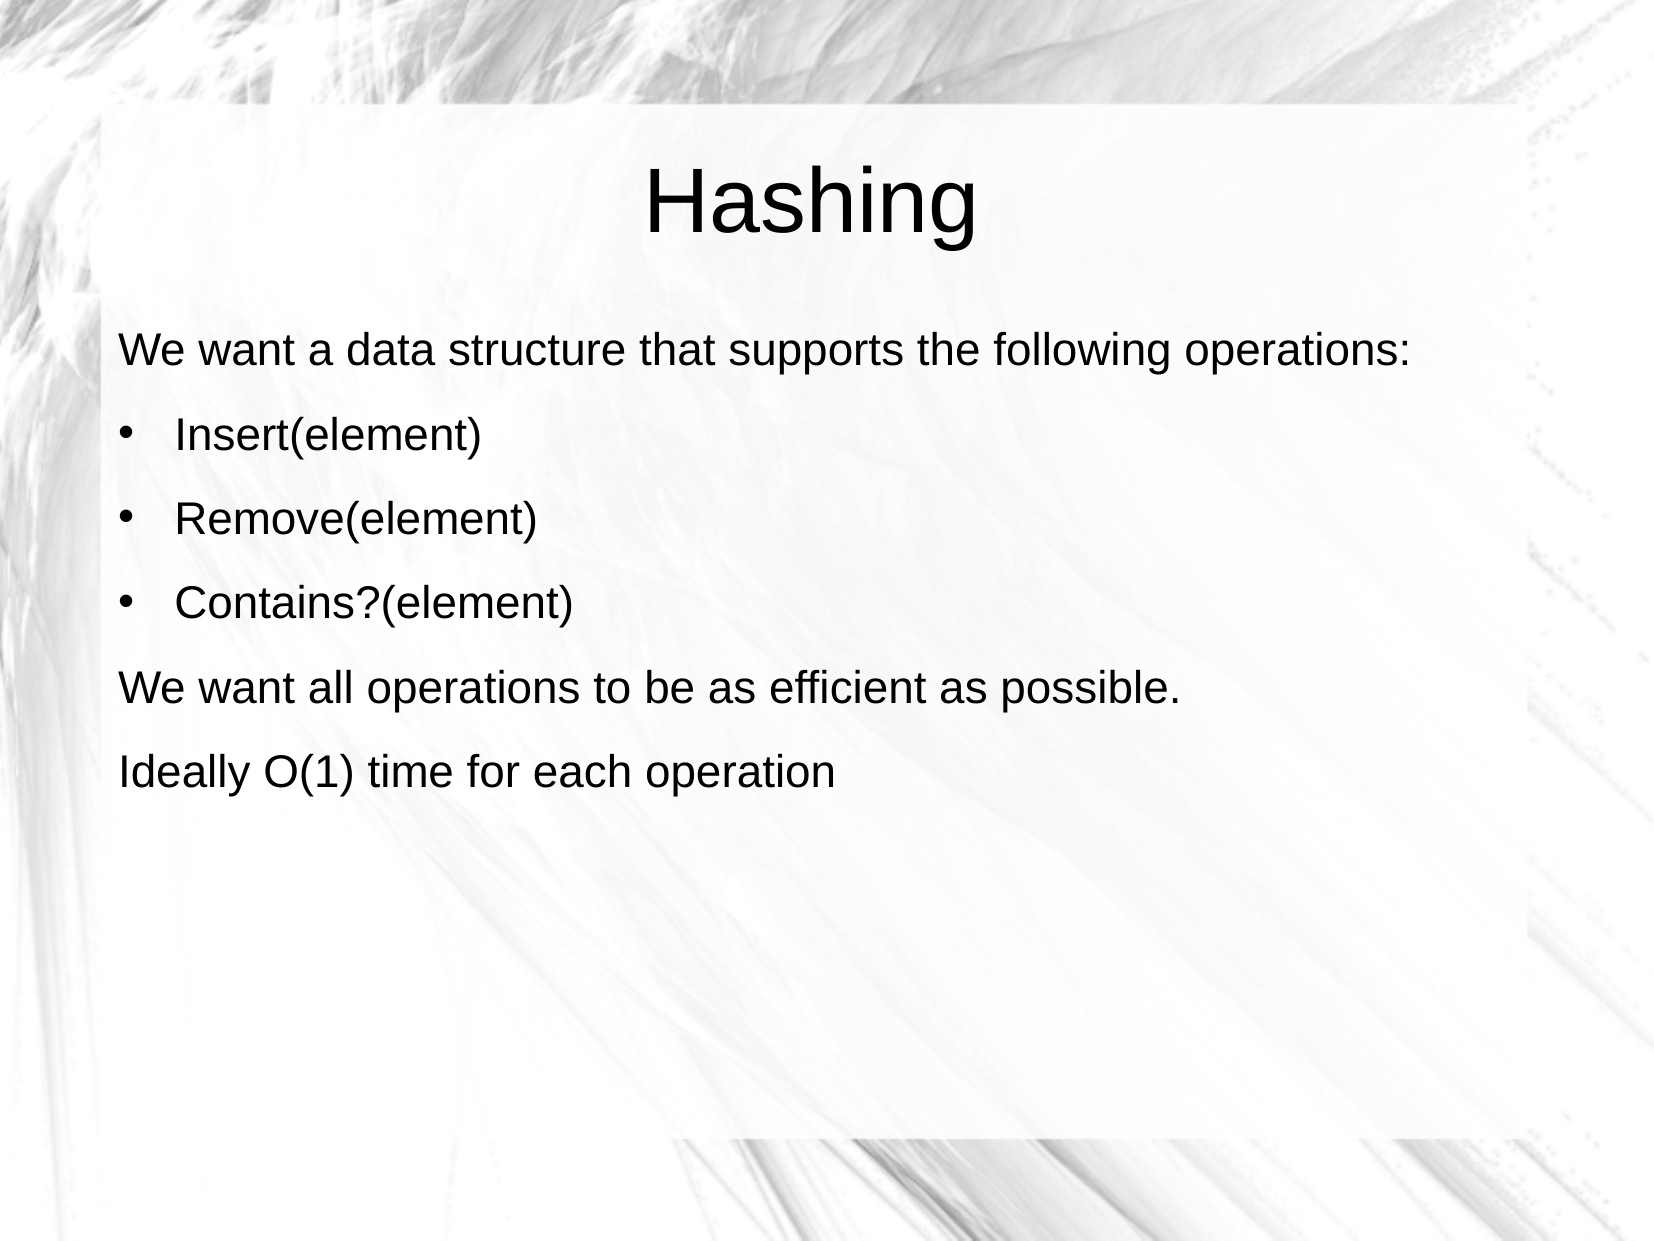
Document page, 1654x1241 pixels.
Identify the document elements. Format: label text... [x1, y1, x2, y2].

picture [0, 0, 1654, 1241]
title Hashing [118, 112, 1506, 281]
list We want a data structure that supports the following operations: Insert(element) Remove(element) Contains?(element) We want all operations to be as efficient as possible. Ideally O(1) time for each operation [118, 319, 1571, 1102]
